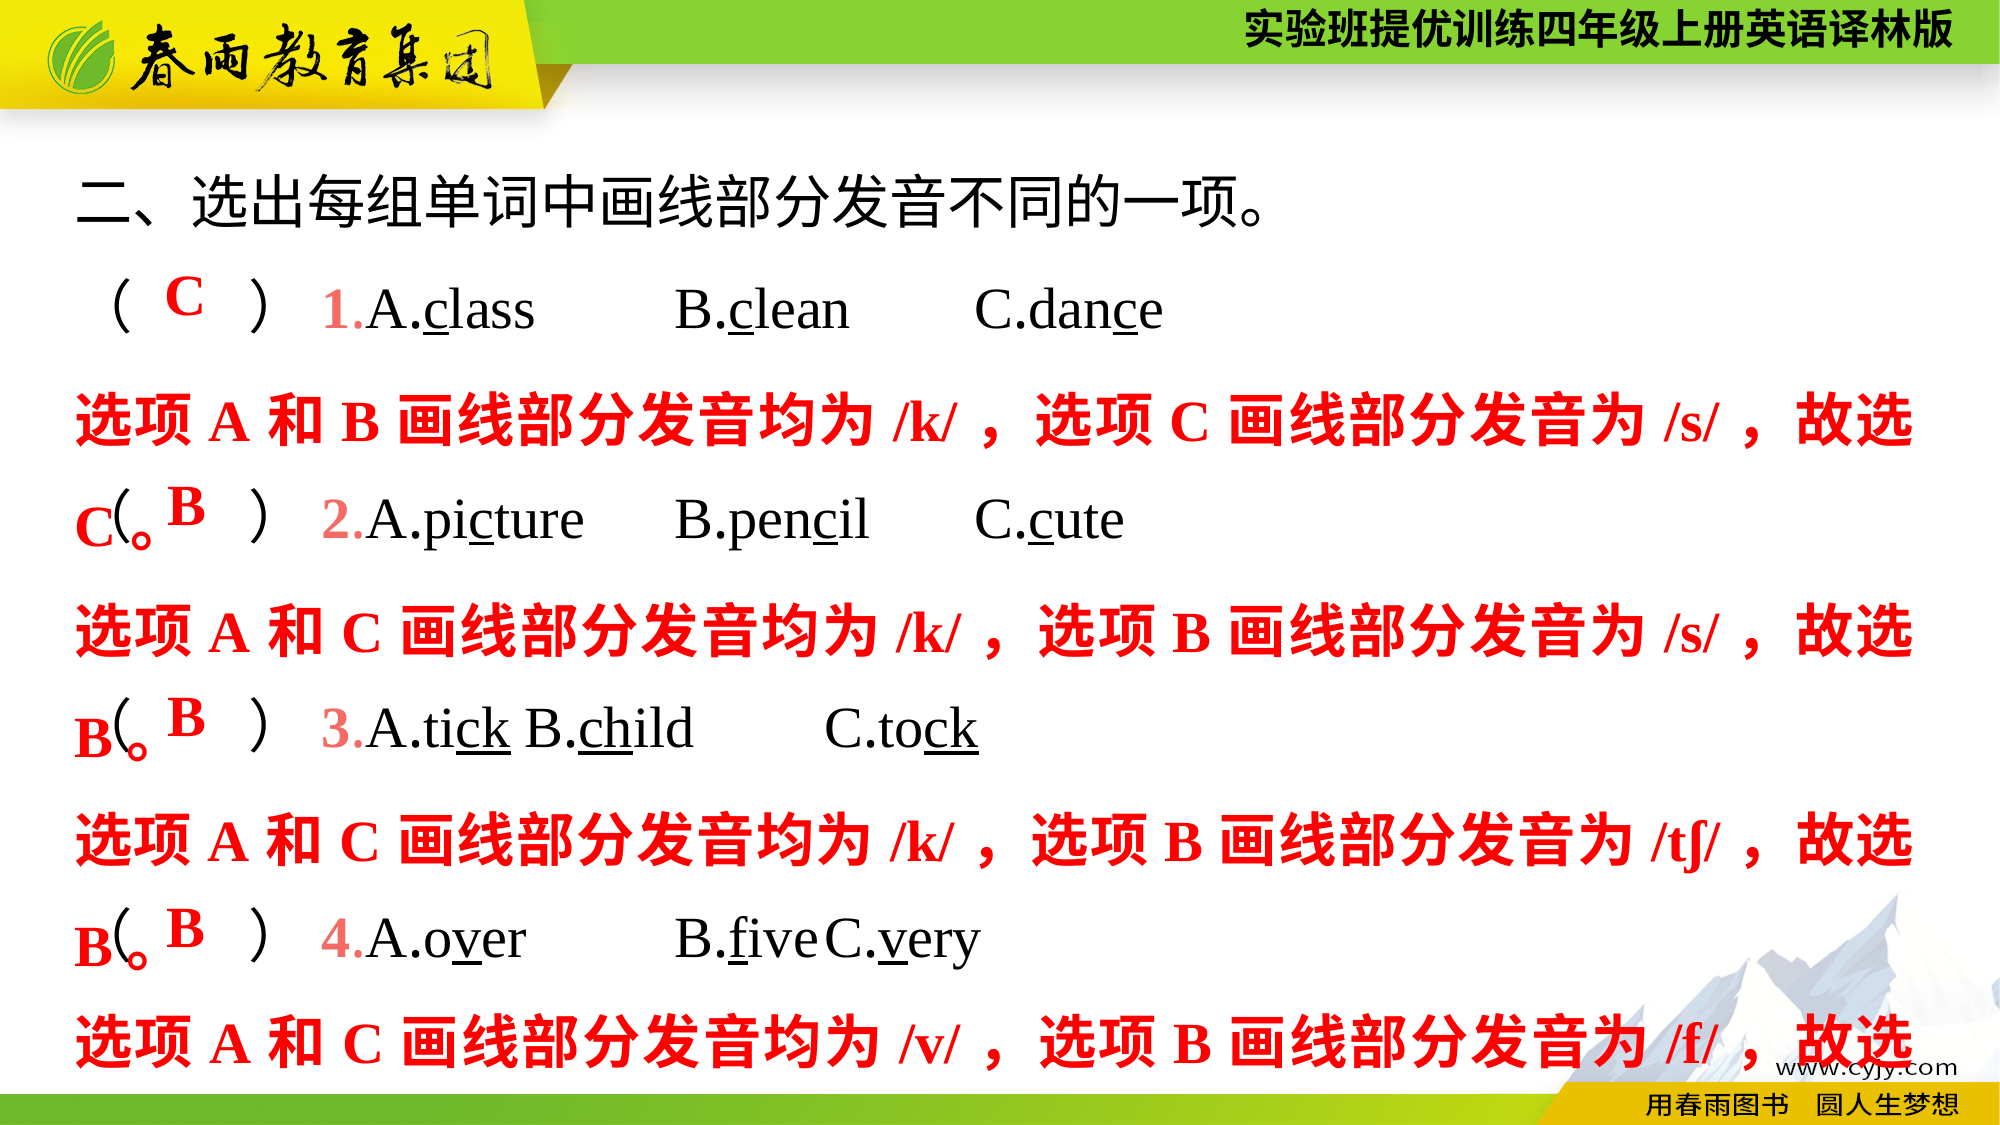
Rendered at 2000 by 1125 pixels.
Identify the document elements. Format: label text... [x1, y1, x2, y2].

text_box B [151, 881, 220, 962]
text_box 选项A和C画线部分发音均为/k/，选项B画线部分发音为/s/，故选B。 [59, 552, 1944, 760]
list 二、选出每组单词中画线部分发音不同的一项。 （ ）1.A.class B.clean C.dance （ ）2.A.picture B.pencil C.cute （ ）3.A.tick B.child C.tock （ ）4.A.over B.five C.very [59, 122, 1944, 340]
text_box 选项A和B画线部分发音均为/k/，选项C画线部分发音为/s/，故选C。 [59, 340, 1944, 552]
text_box C [149, 249, 222, 335]
picture [0, 0, 2000, 1125]
text_box B [153, 459, 222, 545]
text_box B [152, 670, 222, 755]
text_box 选项A和C画线部分发音均为/v/，选项B画线部分发音为/f/，故选B。 [59, 962, 1944, 1125]
text_box 选项A和C画线部分发音均为/k/，选项B画线部分发音为/tʃ/，故选B。 [59, 760, 1944, 962]
